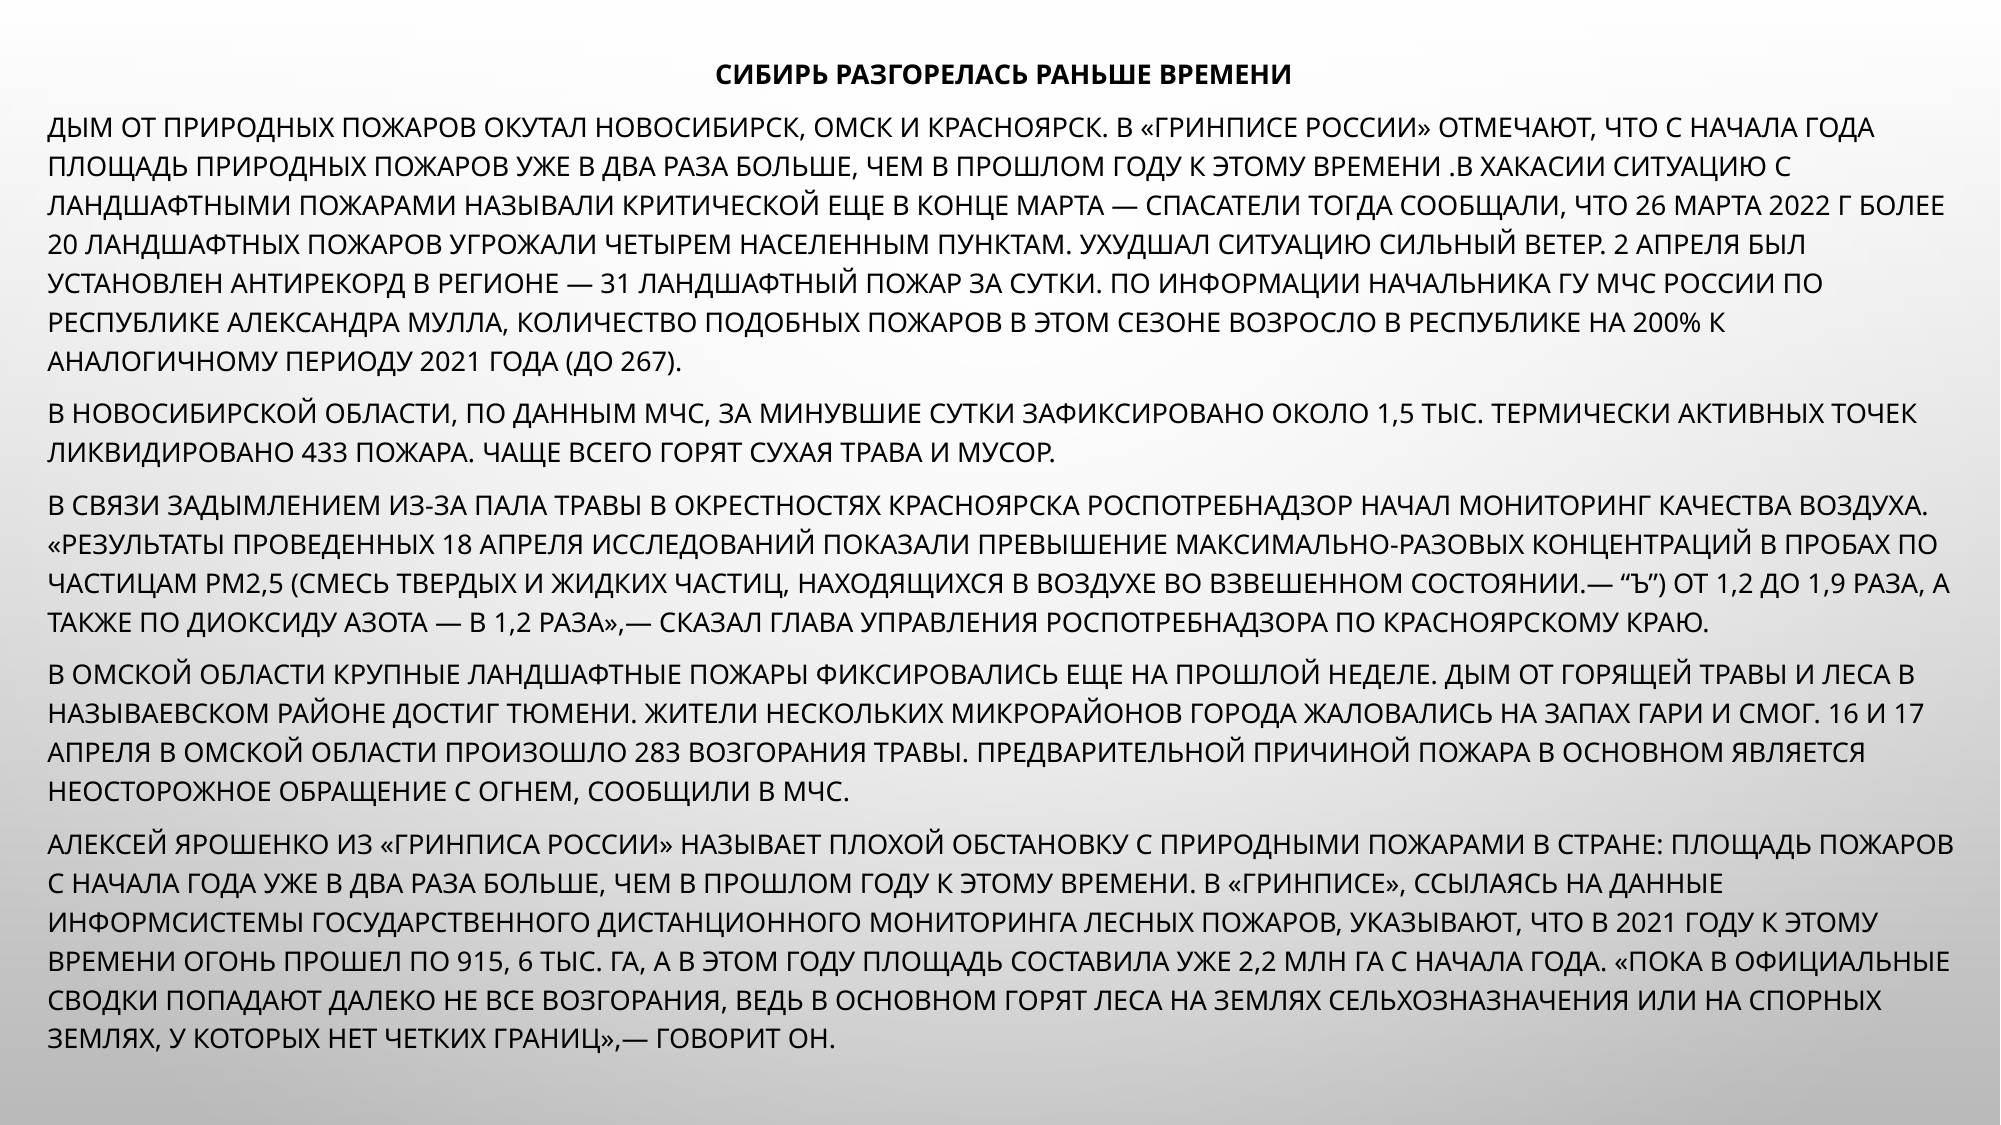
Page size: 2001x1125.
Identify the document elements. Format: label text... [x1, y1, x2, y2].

picture [0, 0, 2000, 1125]
list Сибирь разгорелась раньше времени Дым от природных пожаров окутал Новосибирск, Омск и Красноярск. В «Гринписе России» отмечают, что с начала года площадь природных пожаров уже в два раза больше, чем в прошлом году к этому времени .В Хакасии ситуацию с ландшафтными пожарами называли критической еще в конце марта — спасатели тогда сообщали, что 26 марта 2022 г более 20 ландшафтных пожаров угрожали четырем населенным пунктам. Ухудшал ситуацию сильный ветер. 2 апреля был установлен антирекорд в регионе — 31 ландшафтный пожар за сутки. По информации начальника ГУ МЧС России по республике Александра Мулла, количество подобных пожаров в этом сезоне возросло в республике на 200% к аналогичному периоду 2021 года (до 267). В Новосибирской области, по данным МЧС, за минувшие сутки зафиксировано около 1,5 тыс. термически активных точек ликвидировано 433 пожара. Чаще всего горят сухая трава и мусор. В связи задымлением из-за пала травы в окрестностях Красноярска Роспотребнадзор начал мониторинг качества воздуха. «Результаты проведенных 18 апреля исследований показали превышение максимально-разовых концентраций в пробах по частицам РМ2,5 (смесь твердых и жидких частиц, находящихся в воздухе во взвешенном состоянии.— “Ъ”) от 1,2 до 1,9 раза, а также по диоксиду азота — в 1,2 раза»,— сказал глава управления Роспотребнадзора по Красноярскому краю. В Омской области крупные ландшафтные пожары фиксировались еще на прошлой неделе. Дым от горящей травы и леса в Называевском районе достиг Тюмени. Жители нескольких микрорайонов города жаловались на запах гари и смог. 16 и 17 апреля в Омской области произошло 283 возгорания травы. Предварительной причиной пожара в основном является неосторожное обращение с огнем, сообщили в МЧС. Алексей Ярошенко из «Гринписа России» называет плохой обстановку с природными пожарами в стране: площадь пожаров с начала года уже в два раза больше, чем в прошлом году к этому времени. В «Гринписе», ссылаясь на данные Информсистемы государственного дистанционного мониторинга лесных пожаров, указывают, что в 2021 году к этому времени огонь прошел по 915, 6 тыс. га, а в этом году площадь составила уже 2,2 млн га с начала года. «Пока в официальные сводки попадают далеко не все возгорания, ведь в основном горят леса на землях сельхозназначения или на спорных землях, у которых нет четких границ»,— говорит он. [32, 43, 1976, 1080]
